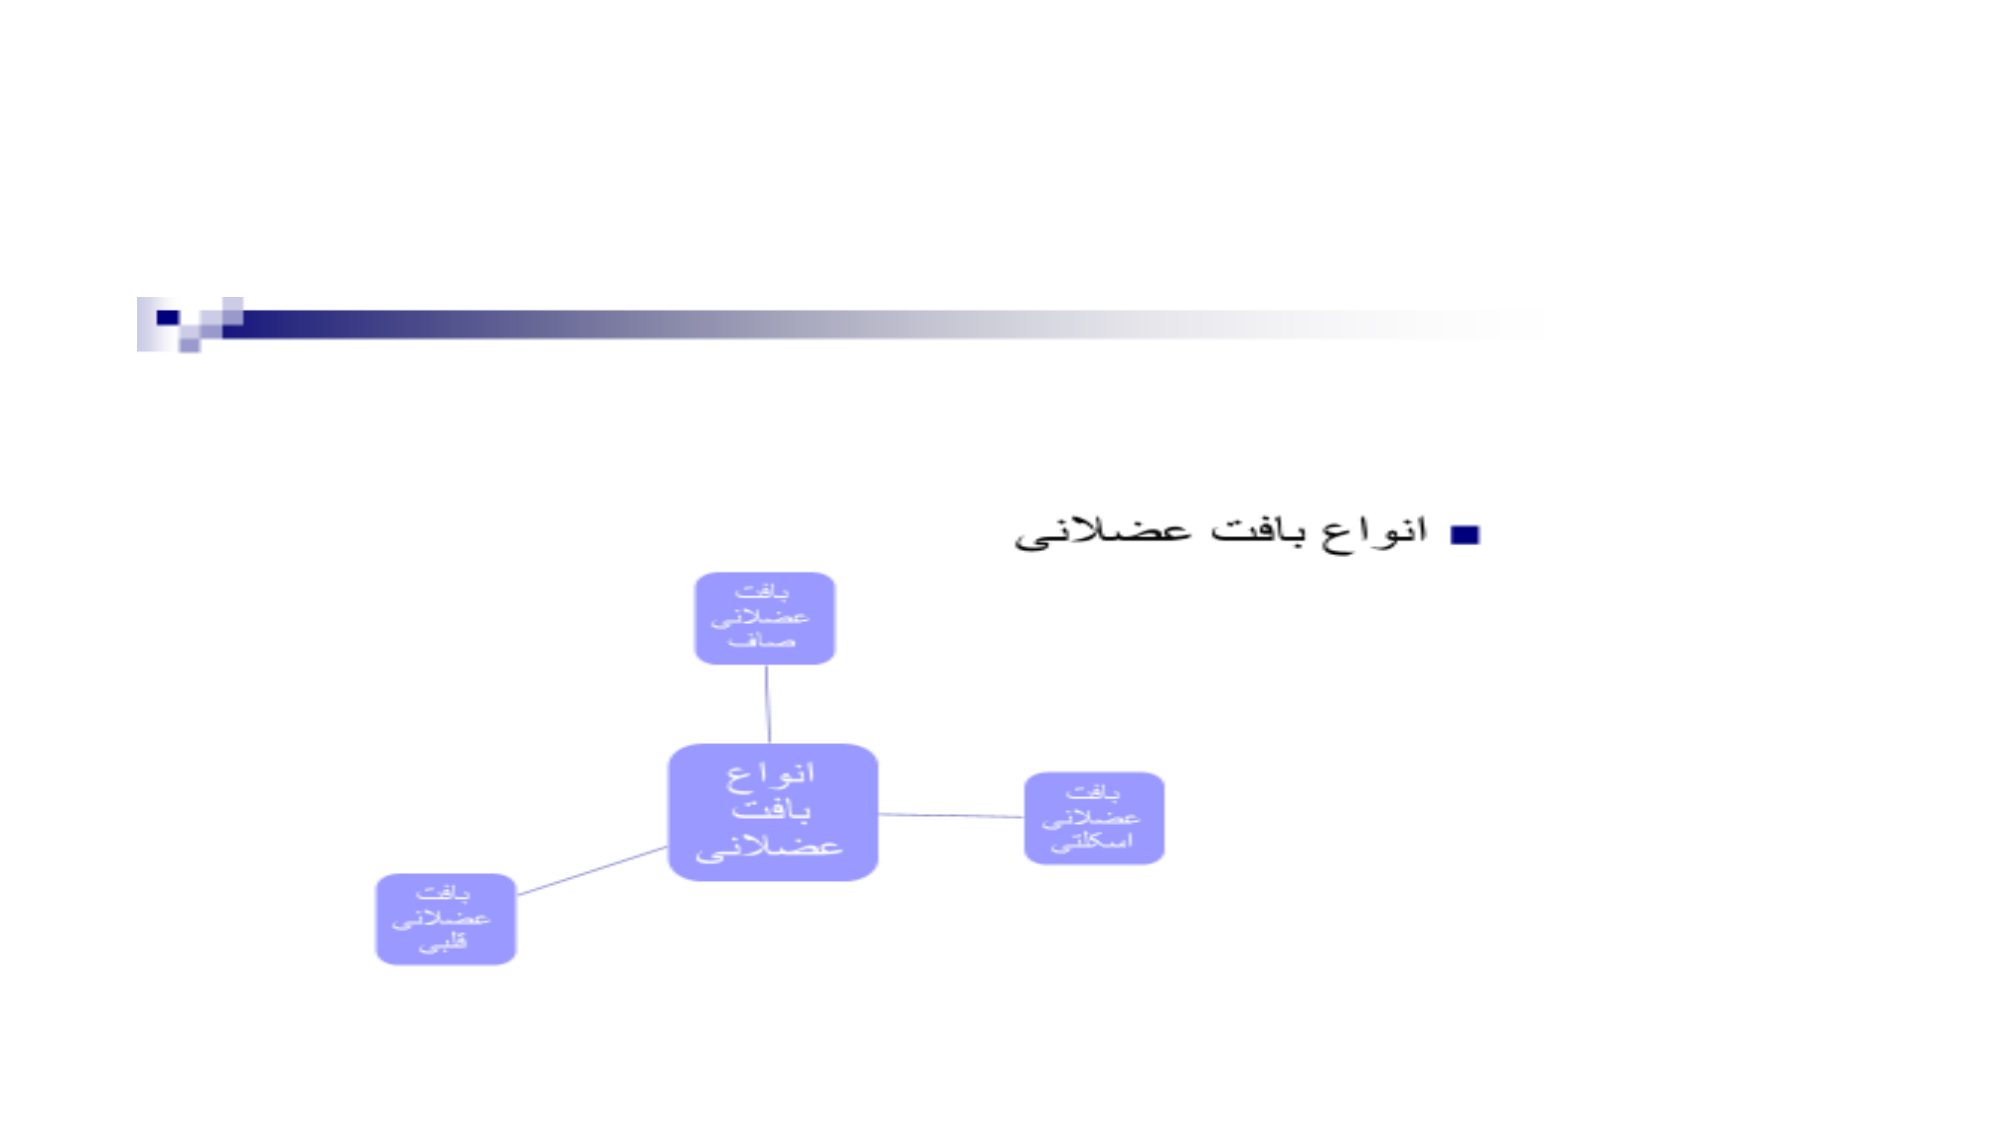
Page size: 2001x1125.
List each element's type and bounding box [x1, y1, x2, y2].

list [137, 297, 1568, 1006]
